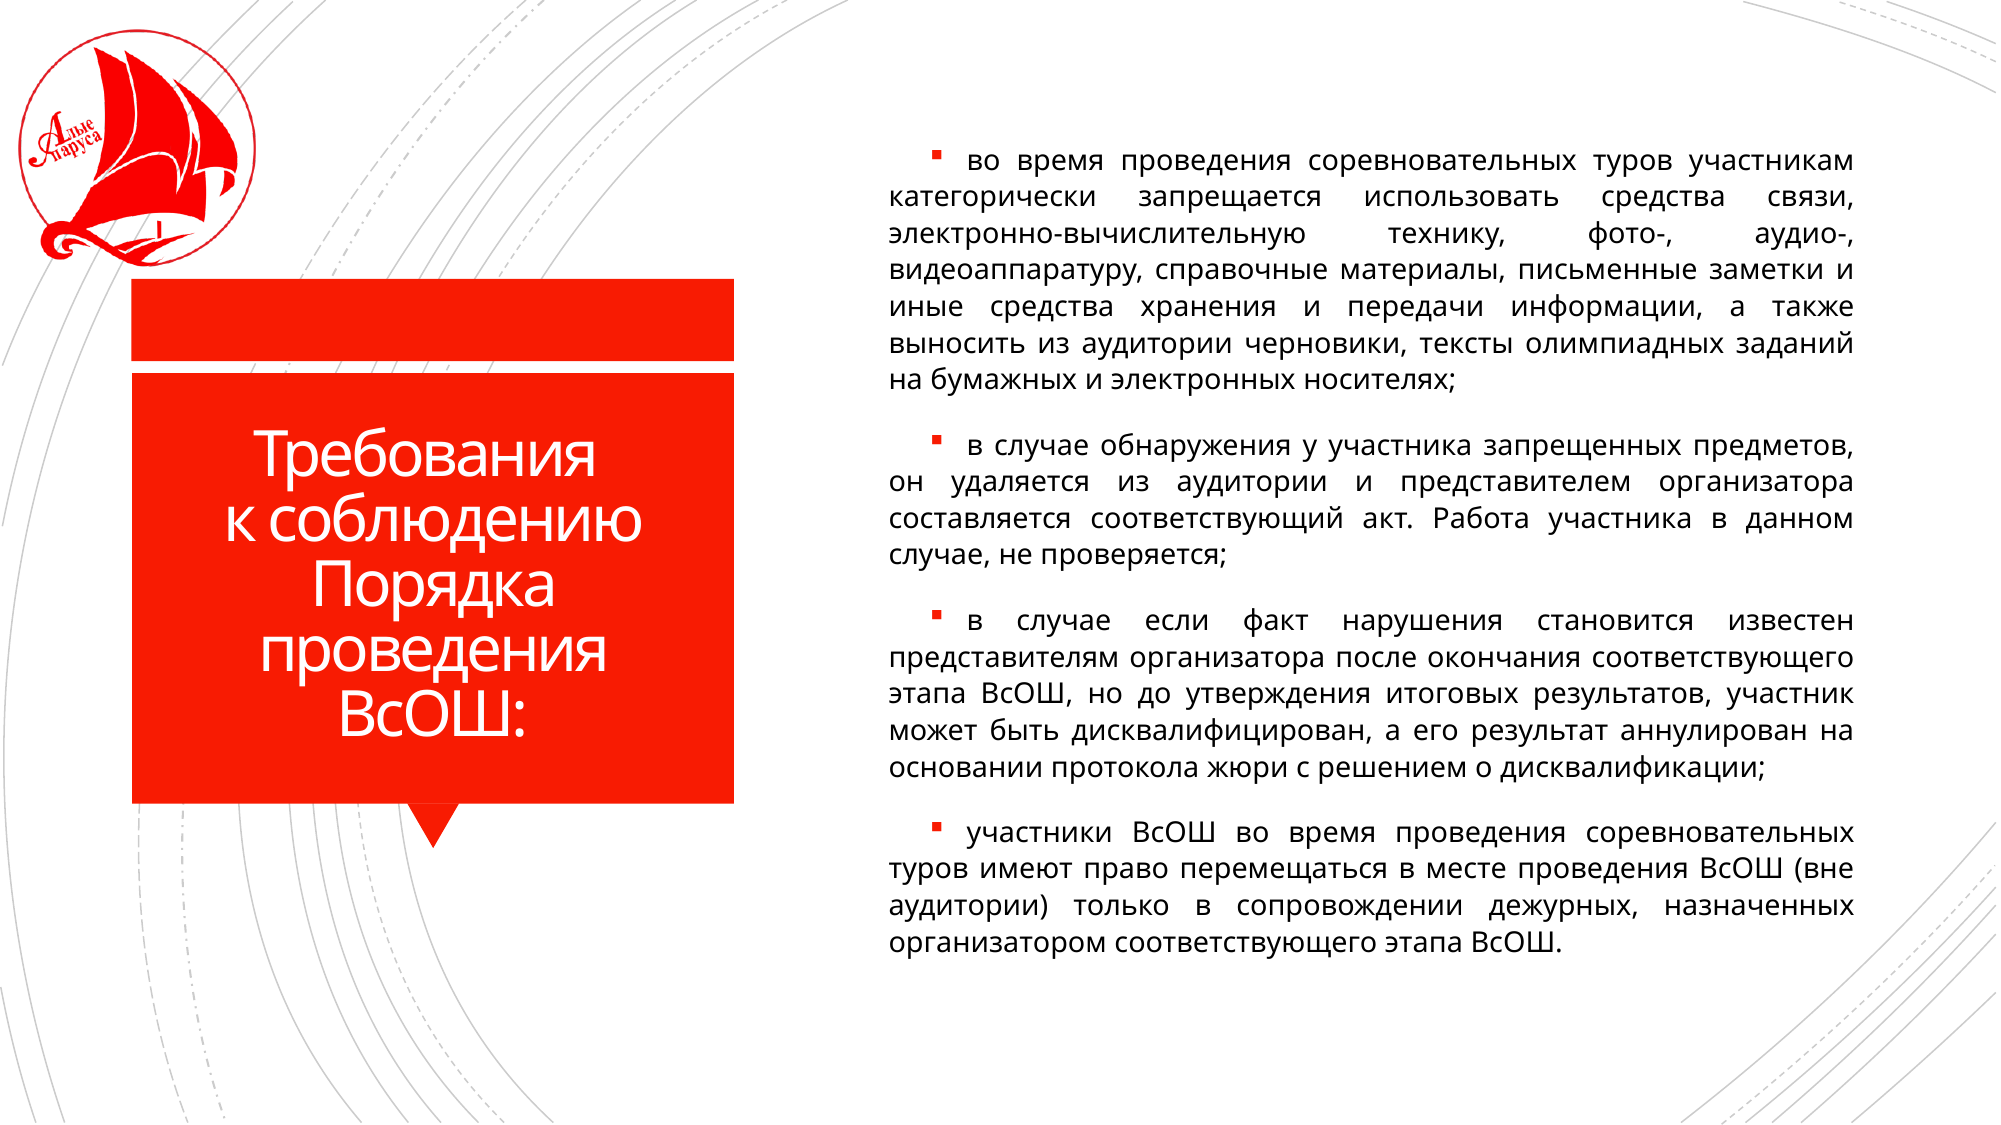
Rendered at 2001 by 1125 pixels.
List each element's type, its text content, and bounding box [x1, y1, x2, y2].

list во время проведения соревновательных туров участникам категорически запрещается использовать средства связи, электронно-вычислительную технику, фото-, аудио-, видеоаппаратуру, справочные материалы, письменные заметки и иные средства хранения и передачи информации, а также выносить из аудитории черновики, тексты олимпиадных заданий на бумажных и электронных носителях; в случае обнаружения у участника запрещенных предметов, он удаляется из аудитории и представителем организатора составляется соответствующий акт. Работа участника в данном случае, не проверяется; в случае если факт нарушения становится известен представителям организатора после окончания соответствующего этапа ВсОШ, но до утверждения итоговых результатов, участник может быть дисквалифицирован, а его результат аннулирован на основании протокола жюри с решением о дисквалификации; участники ВсОШ во время проведения соревновательных туров имеют право перемещаться в месте проведения ВсОШ (вне аудитории) только в сопровождении дежурных, назначенных организатором соответствующего этапа ВсОШ. [839, 131, 1871, 993]
title Требования к соблюдению Порядка проведения ВсОШ: [145, 385, 720, 789]
picture [17, 29, 256, 268]
